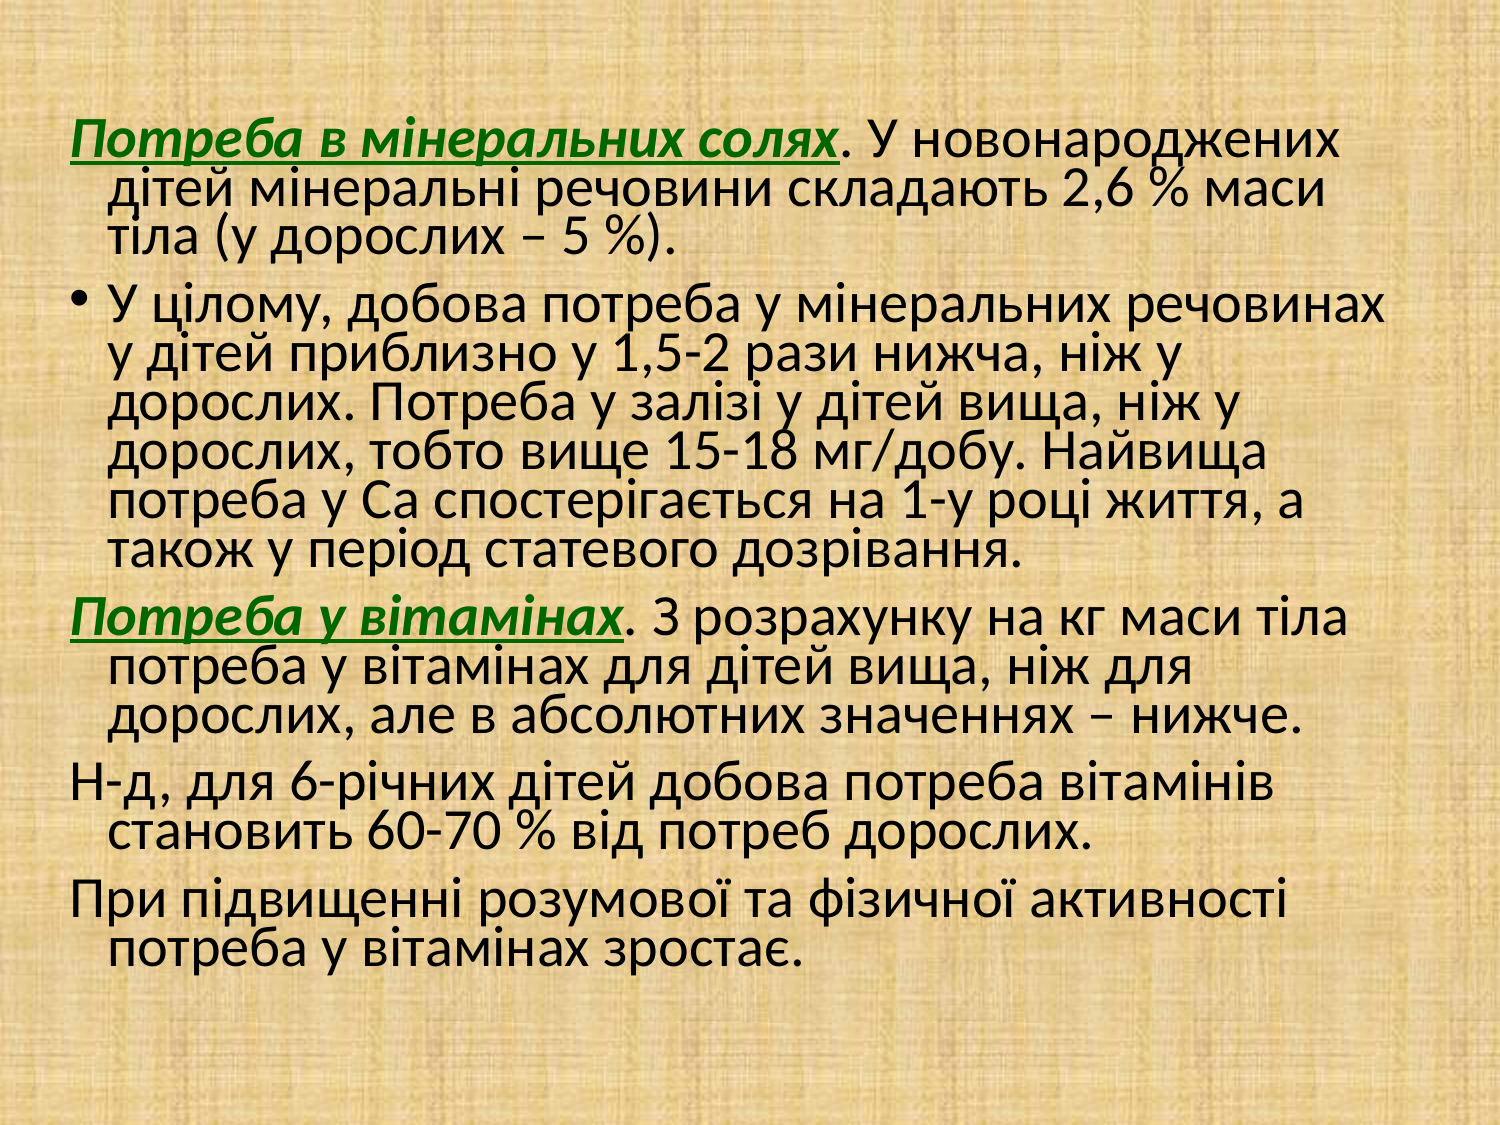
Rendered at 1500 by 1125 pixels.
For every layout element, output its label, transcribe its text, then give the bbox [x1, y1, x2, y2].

picture [0, 0, 1500, 1125]
list Потреба в мінеральних солях. У новонароджених дітей мінеральні речовини складають 2,6 % маси тіла (у дорослих – 5 %). У цілому, добова потреба у мінеральних речовинах у дітей приблизно у 1,5-2 рази нижча, ніж у дорослих. Потреба у залізі у дітей вища, ніж у дорослих, тобто вище 15-18 мг/добу. Найвища потреба у Са спостерігається на 1-у році життя, а також у період статевого дозрівання. Потреба у вітамінах. З розрахунку на кг маси тіла потреба у вітамінах для дітей вища, ніж для дорослих, але в абсолютних значеннях – нижче. Н-д, для 6-річних дітей добова потреба вітамінів становить 60-70 % від потреб дорослих. При підвищенні розумової та фізичної активності потреба у вітамінах зростає. [54, 110, 1406, 1079]
